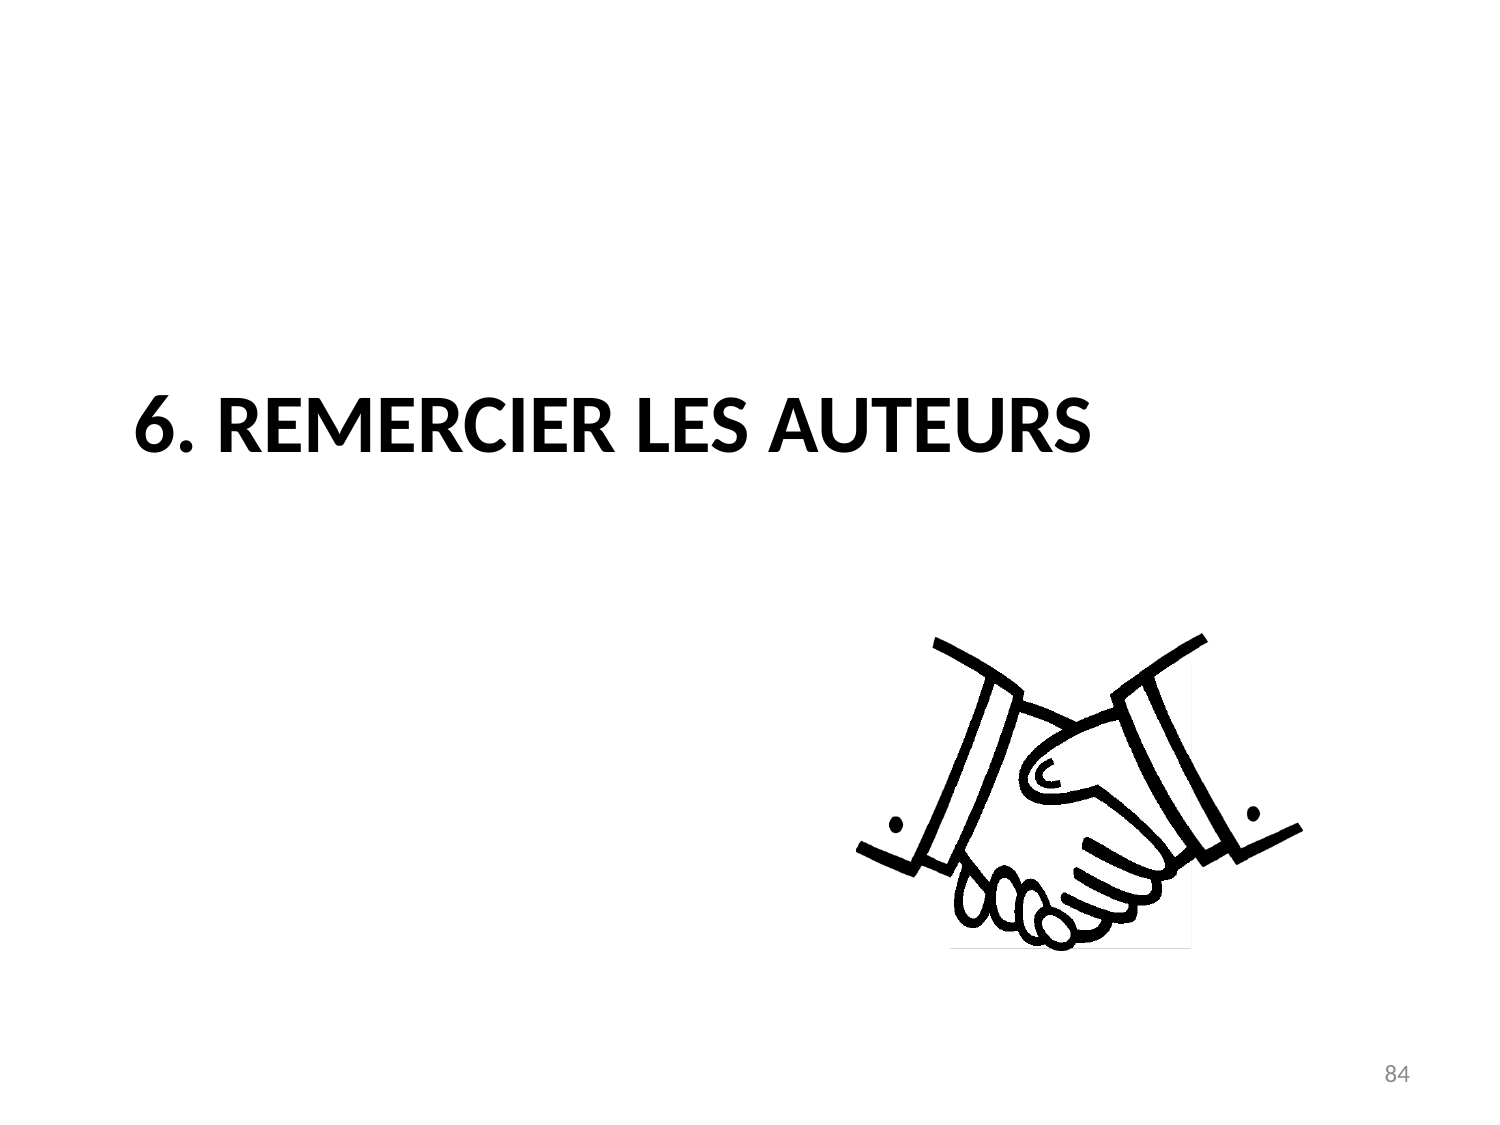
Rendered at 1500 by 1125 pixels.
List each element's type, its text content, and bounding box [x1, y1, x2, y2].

picture [856, 633, 1303, 951]
slide_number 84 [1074, 1042, 1425, 1103]
title 6. Remercier les auteurs [118, 361, 1394, 586]
